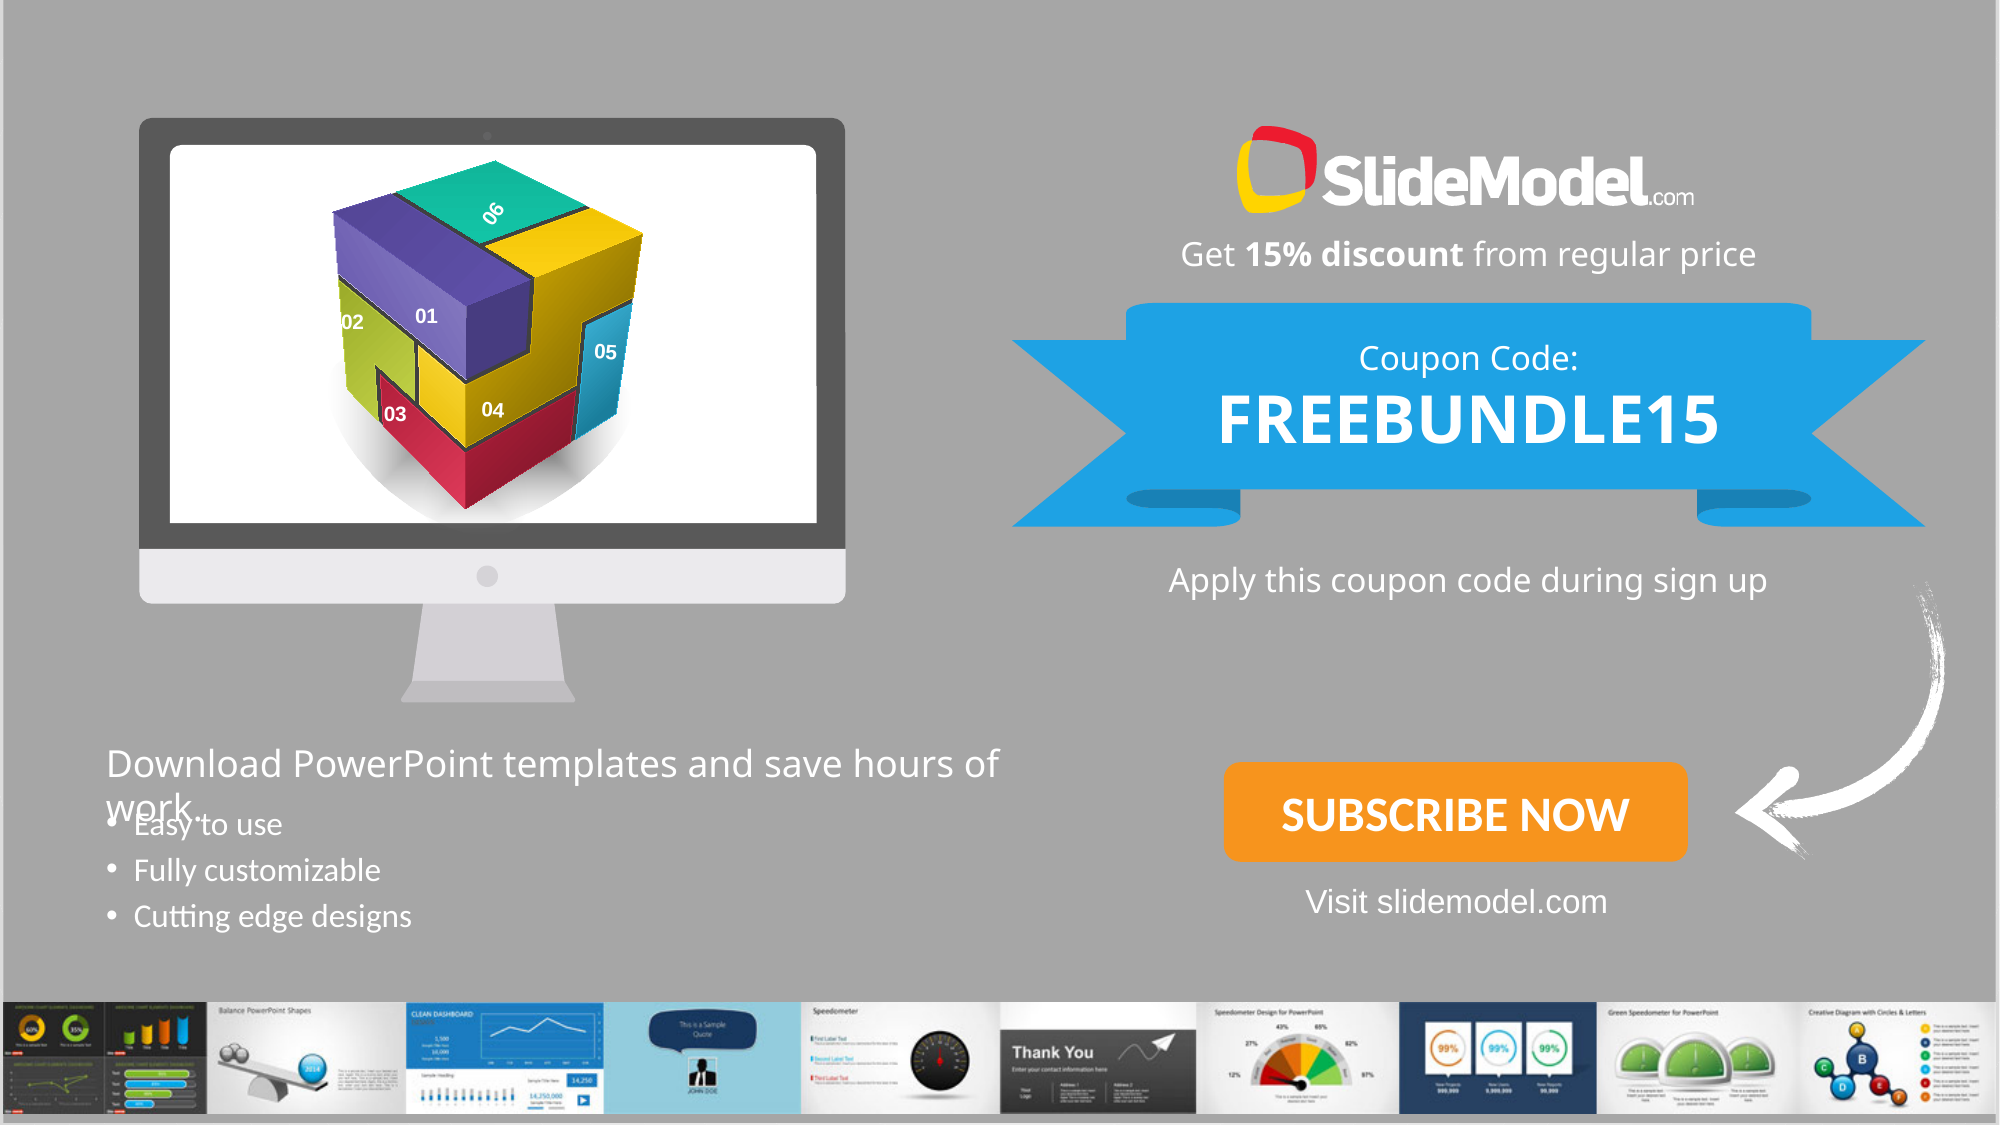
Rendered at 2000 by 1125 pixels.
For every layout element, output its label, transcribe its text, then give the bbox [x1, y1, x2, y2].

text_box Easy to use Fully customizable Cutting edge designs [91, 837, 863, 942]
text_box Visit slidemodel.com [1247, 873, 1667, 927]
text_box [305, 160, 646, 510]
picture [1236, 126, 1694, 214]
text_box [138, 117, 846, 703]
text_box Download PowerPoint templates and save hours of work. [91, 732, 1058, 837]
text_box [1, 0, 1998, 1002]
text_box Apply this coupon code during sign up [1129, 551, 1809, 607]
text_box SUBSCRIBE NOW [1221, 760, 1690, 864]
text_box [1012, 302, 1926, 527]
text_box Coupon Code: FREEBUNDLE15 [1172, 329, 1766, 464]
text_box [1734, 594, 1946, 860]
text_box Get 15% discount from regular price [1057, 226, 1880, 281]
picture [3, 1002, 1997, 1114]
